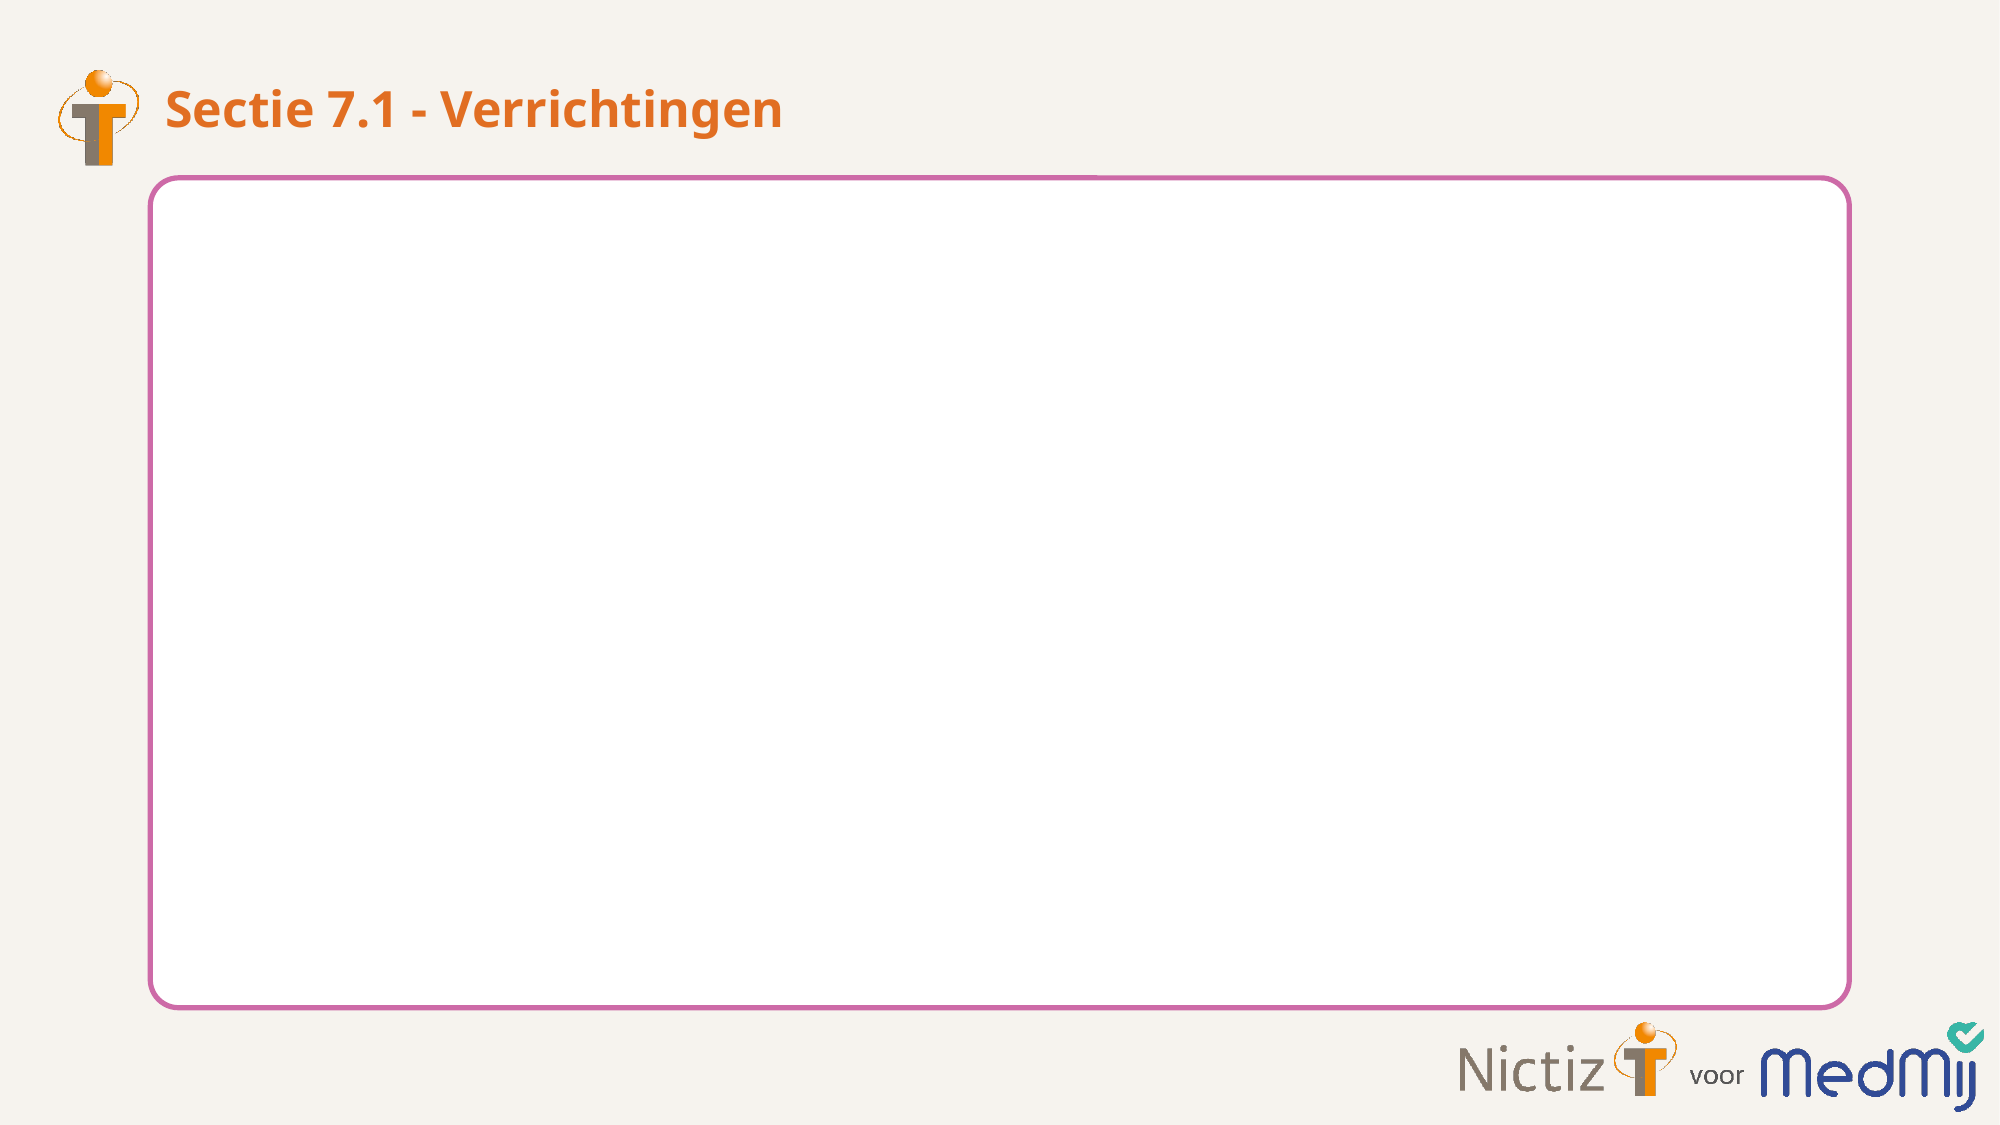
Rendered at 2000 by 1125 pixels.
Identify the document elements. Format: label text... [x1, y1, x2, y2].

picture [1457, 1019, 1988, 1113]
picture [50, 66, 151, 187]
title Sectie 7.1 - Verrichtingen [150, 76, 1850, 165]
